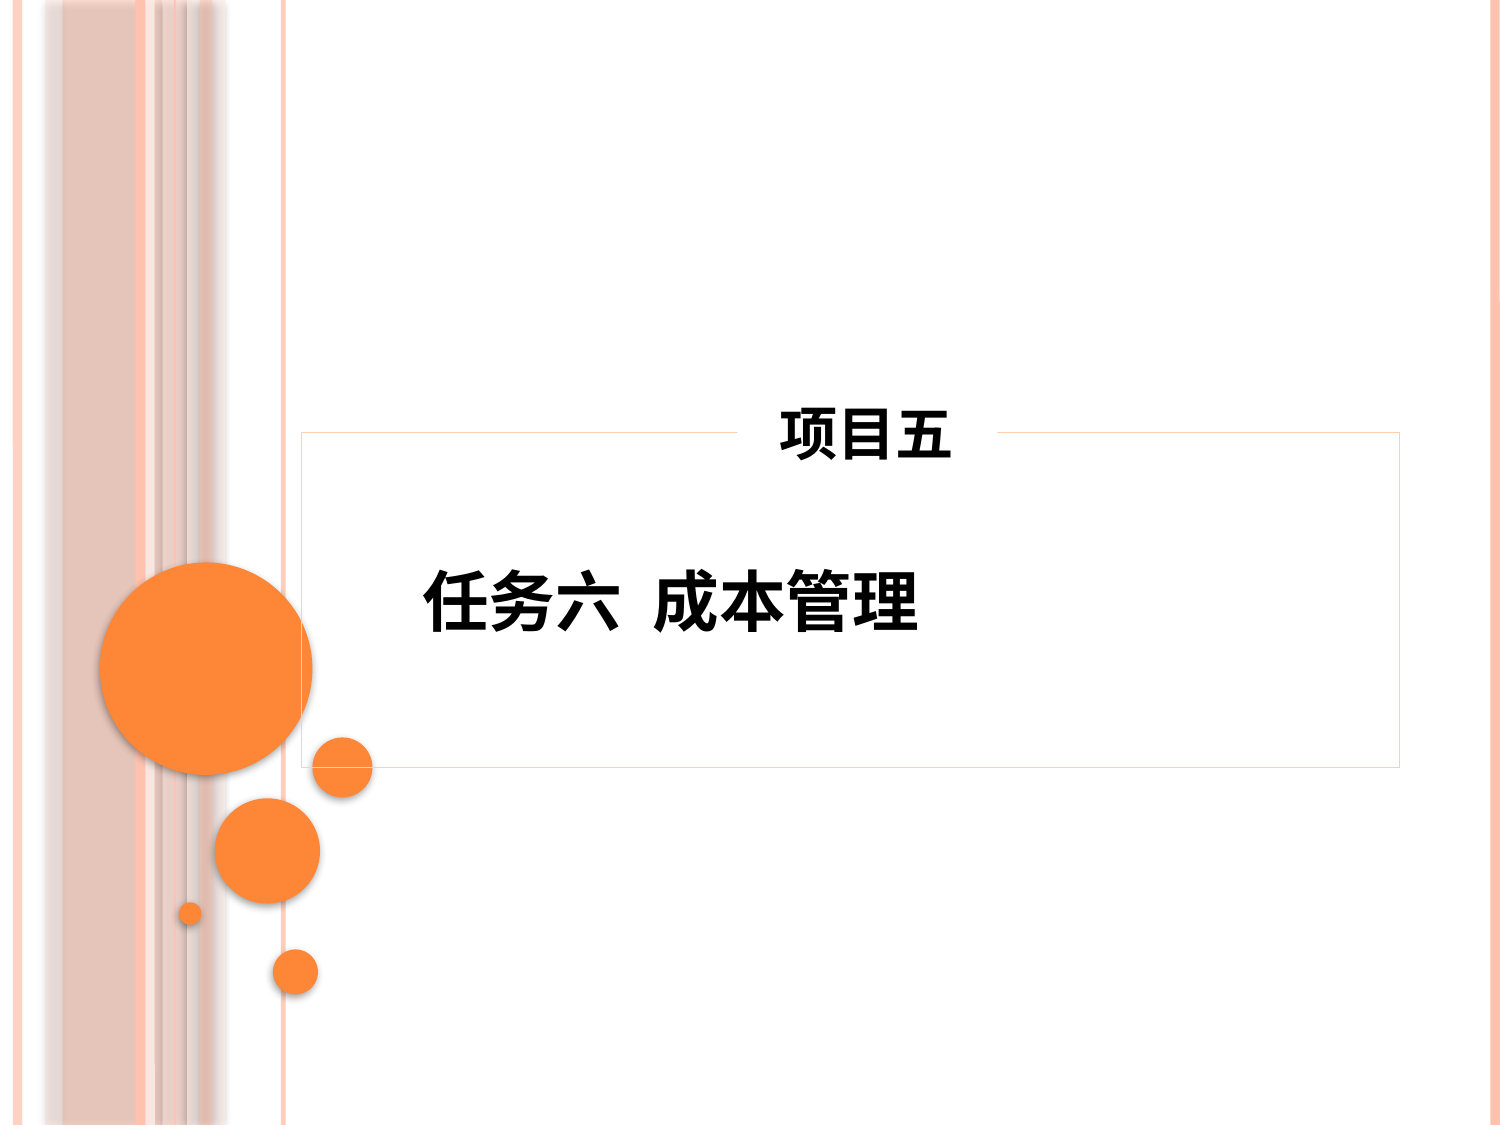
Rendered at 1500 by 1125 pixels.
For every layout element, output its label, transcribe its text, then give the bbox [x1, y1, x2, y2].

text_box 任务六 成本管理 [301, 432, 1400, 768]
text_box 项目五 [737, 389, 998, 475]
